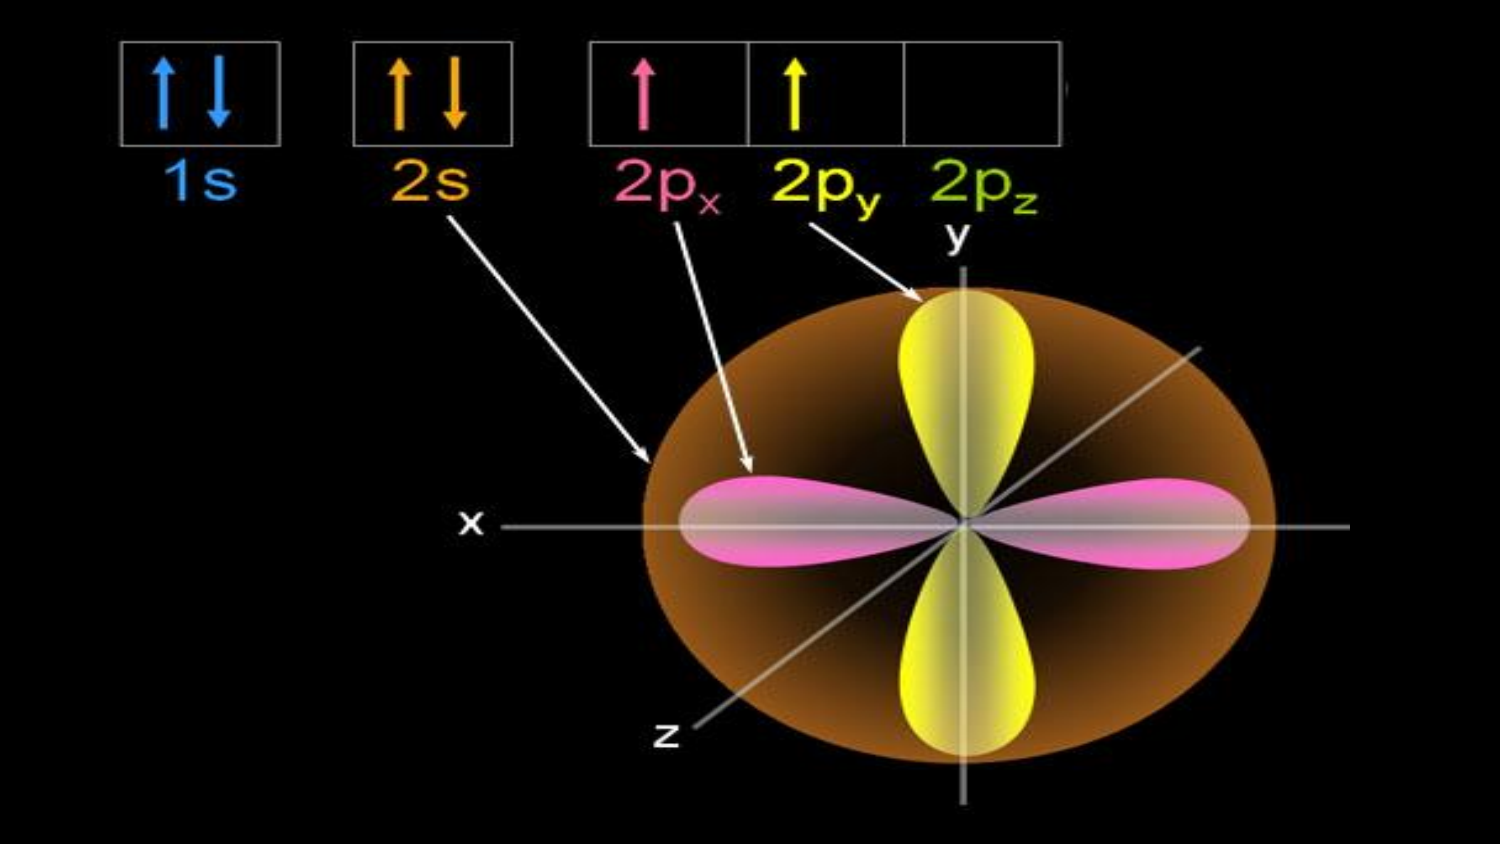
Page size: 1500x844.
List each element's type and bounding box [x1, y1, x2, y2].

picture [87, 0, 1351, 820]
